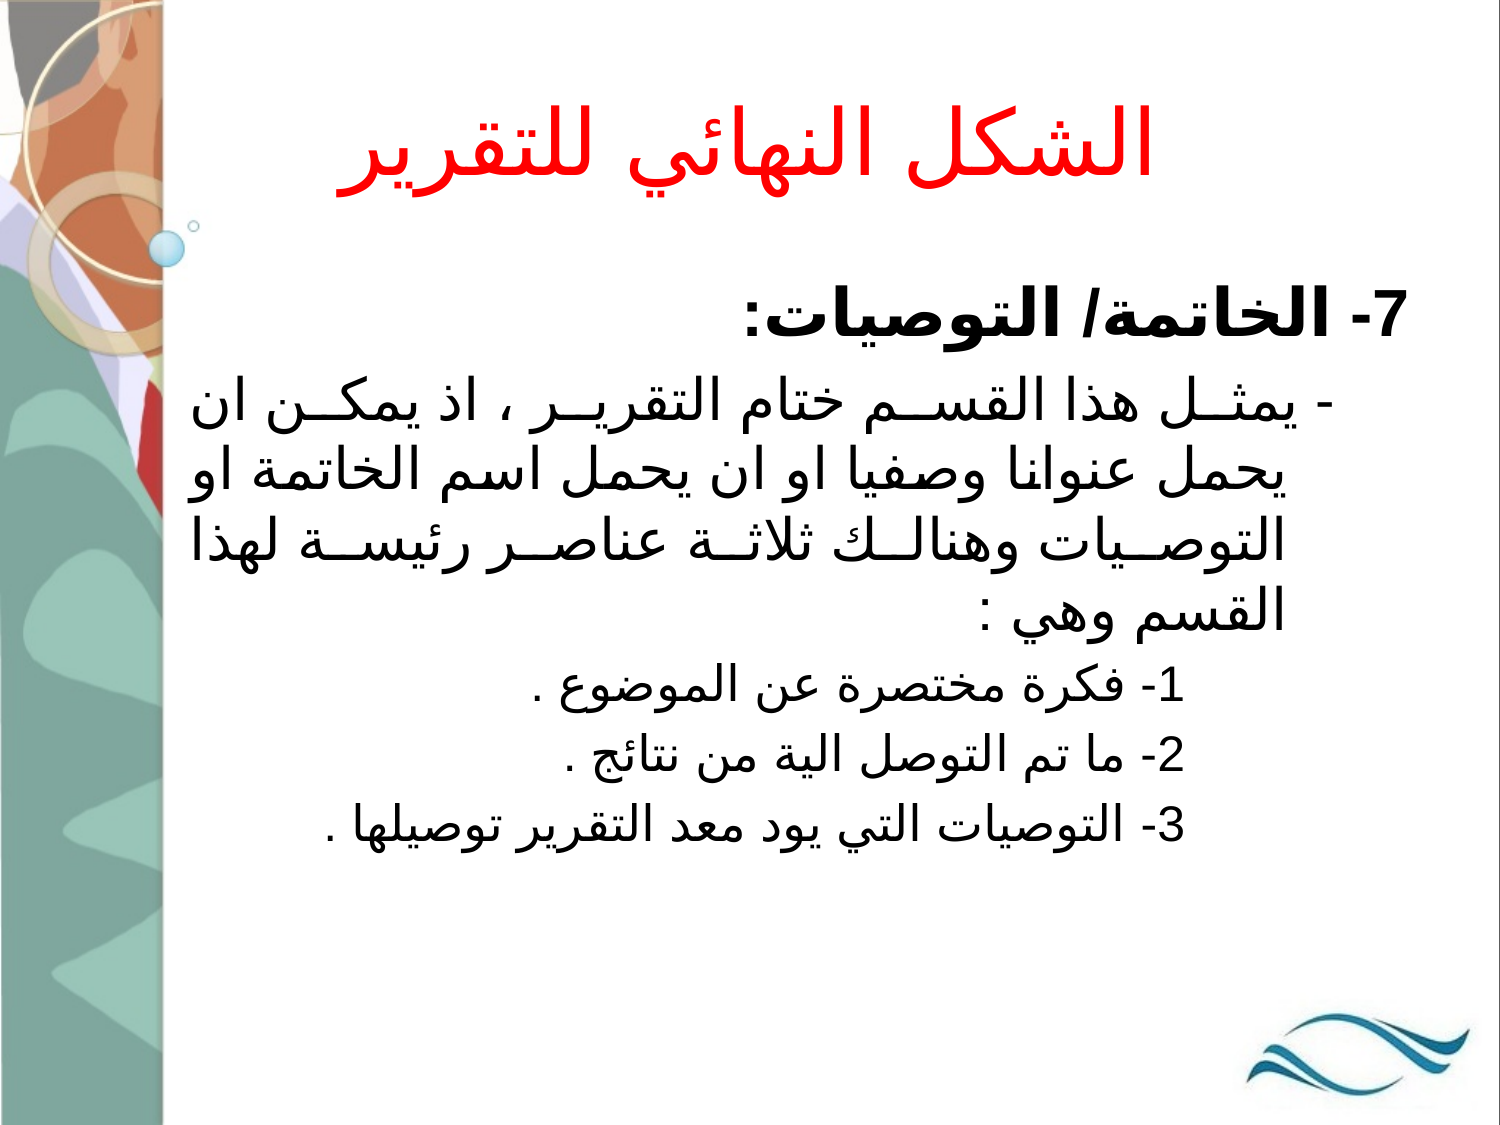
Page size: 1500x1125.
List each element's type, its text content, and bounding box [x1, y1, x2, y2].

title الشكل النهائي للتقرير [74, 44, 1426, 233]
picture [0, 0, 1500, 1125]
list 7- الخاتمة/ التوصيات: - يمثل هذا القسم ختام التقرير ، اذ يمكن ان يحمل عنوانا وصفيا او ان يحمل اسم الخاتمة او التوصيات وهنالك ثلاثة عناصر رئيسة لهذا القسم وهي : 1- فكرة مختصرة عن الموضوع . 2- ما تم التوصل الية من نتائج . 3- التوصيات التي يود معد التقرير توصيلها . [174, 262, 1426, 1006]
